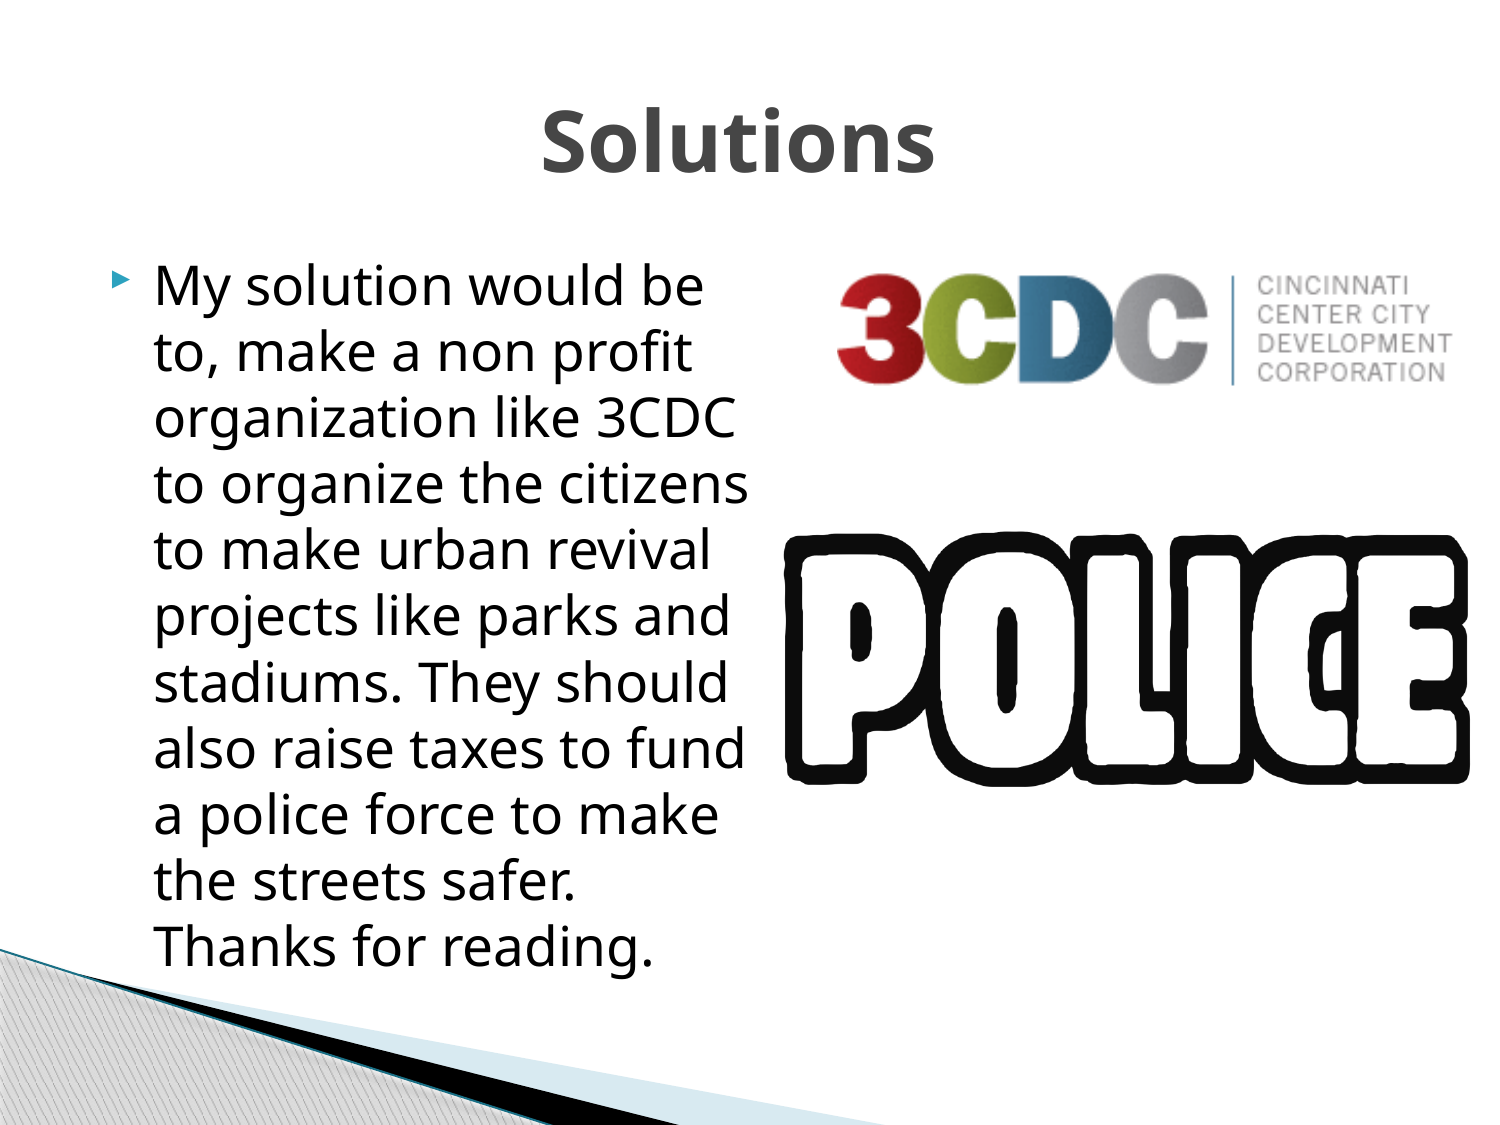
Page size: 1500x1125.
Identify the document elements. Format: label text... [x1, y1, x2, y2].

picture [837, 237, 1463, 388]
title Solutions [75, 45, 1425, 233]
picture [762, 512, 1500, 807]
list My solution would be to, make a non profit organization like 3CDC to organize the citizens to make urban revival projects like parks and stadiums. They should also raise taxes to fund a police force to make the streets safer. Thanks for reading. [75, 243, 788, 986]
